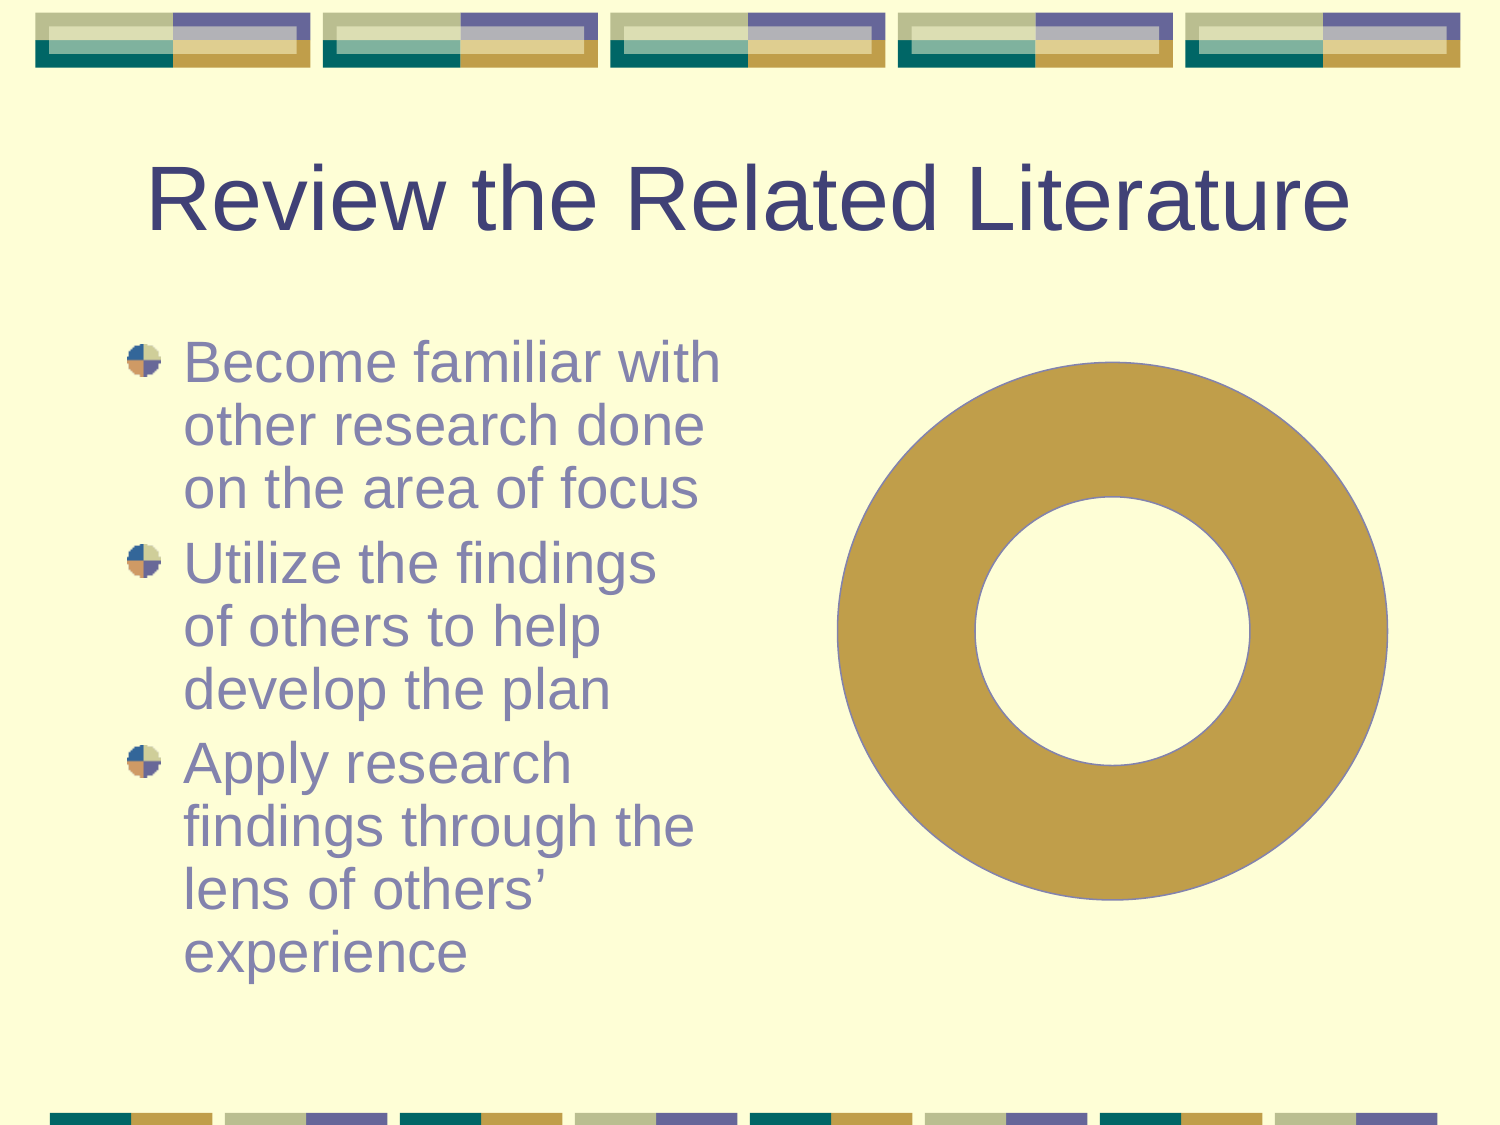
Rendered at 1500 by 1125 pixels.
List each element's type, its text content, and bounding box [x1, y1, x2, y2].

picture [127, 544, 161, 578]
list Become familiar with other research done on the area of focus Utilize the findings of others to help develop the plan Apply research findings through the lens of others’ experience [112, 324, 738, 1063]
text_box [837, 362, 1388, 900]
picture [127, 745, 161, 778]
title Review the Related Literature [112, 99, 1388, 288]
picture [127, 344, 161, 377]
